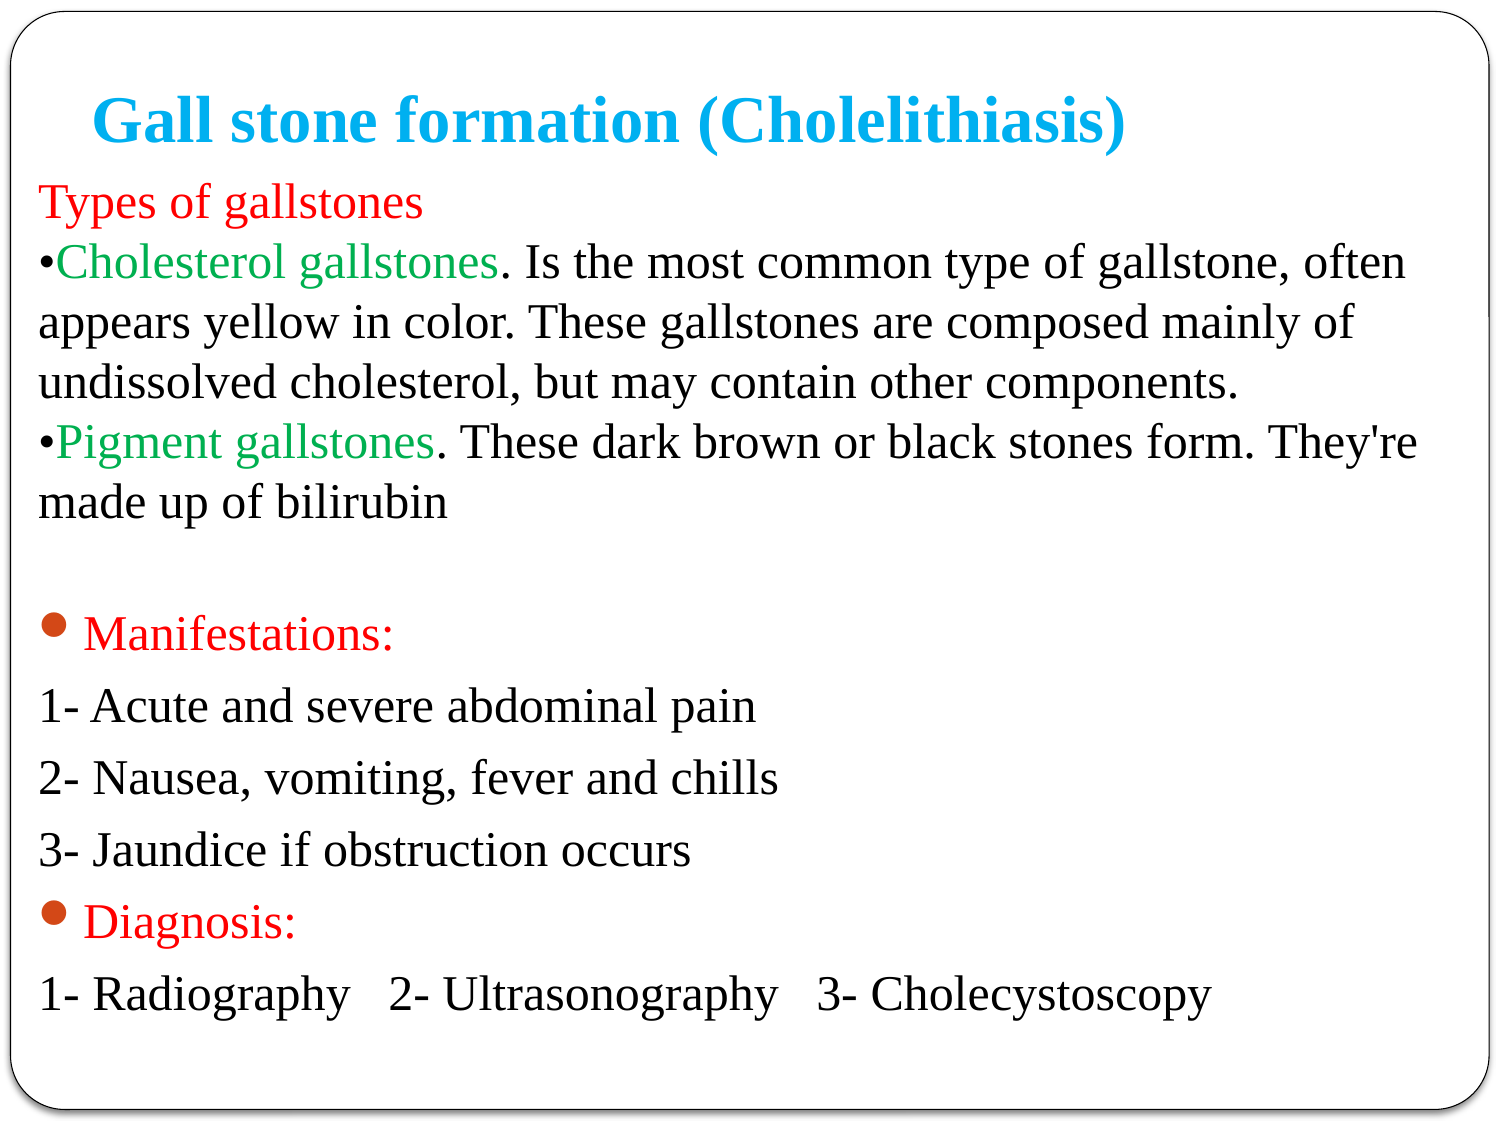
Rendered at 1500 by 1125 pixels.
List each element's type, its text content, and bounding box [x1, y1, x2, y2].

title Gall stone formation (Cholelithiasis) [76, 0, 1427, 160]
list Types of gallstones •Cholesterol gallstones. Is the most common type of gallstone, often appears yellow in color. These gallstones are composed mainly of undissolved cholesterol, but may contain other components. •Pigment gallstones. These dark brown or black stones form. They're made up of bilirubin Manifestations: 1- Acute and severe abdominal pain 2- Nausea, vomiting, fever and chills 3- Jaundice if obstruction occurs Diagnosis: 1- Radiography 2- Ultrasonography 3- Cholecystoscopy [23, 160, 1500, 1024]
